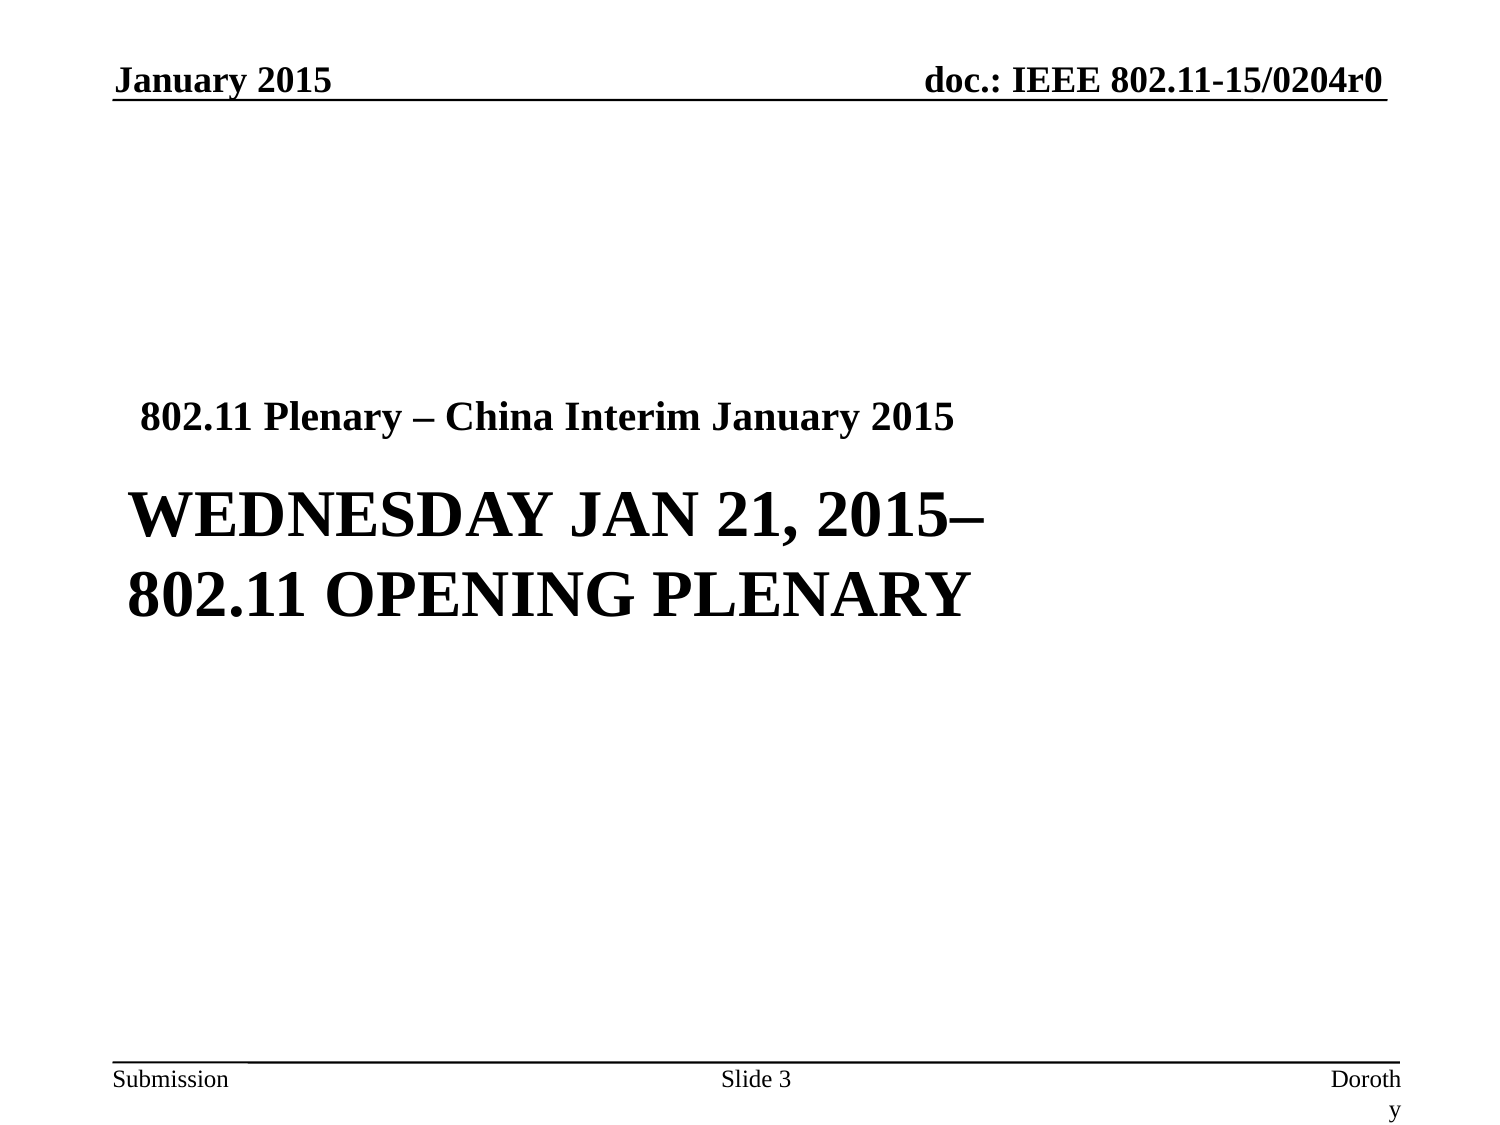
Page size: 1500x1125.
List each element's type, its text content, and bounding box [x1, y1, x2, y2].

title Wednesday Jan 21, 2015– 802.11 Opening Plenary [112, 462, 1388, 687]
list 802.11 Plenary – China Interim January 2015 [124, 199, 1401, 447]
footer Dorothy Stanley, Aruba Networks [1324, 1061, 1402, 1093]
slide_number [114, 54, 401, 101]
slide_number Slide 3 [712, 1061, 800, 1093]
